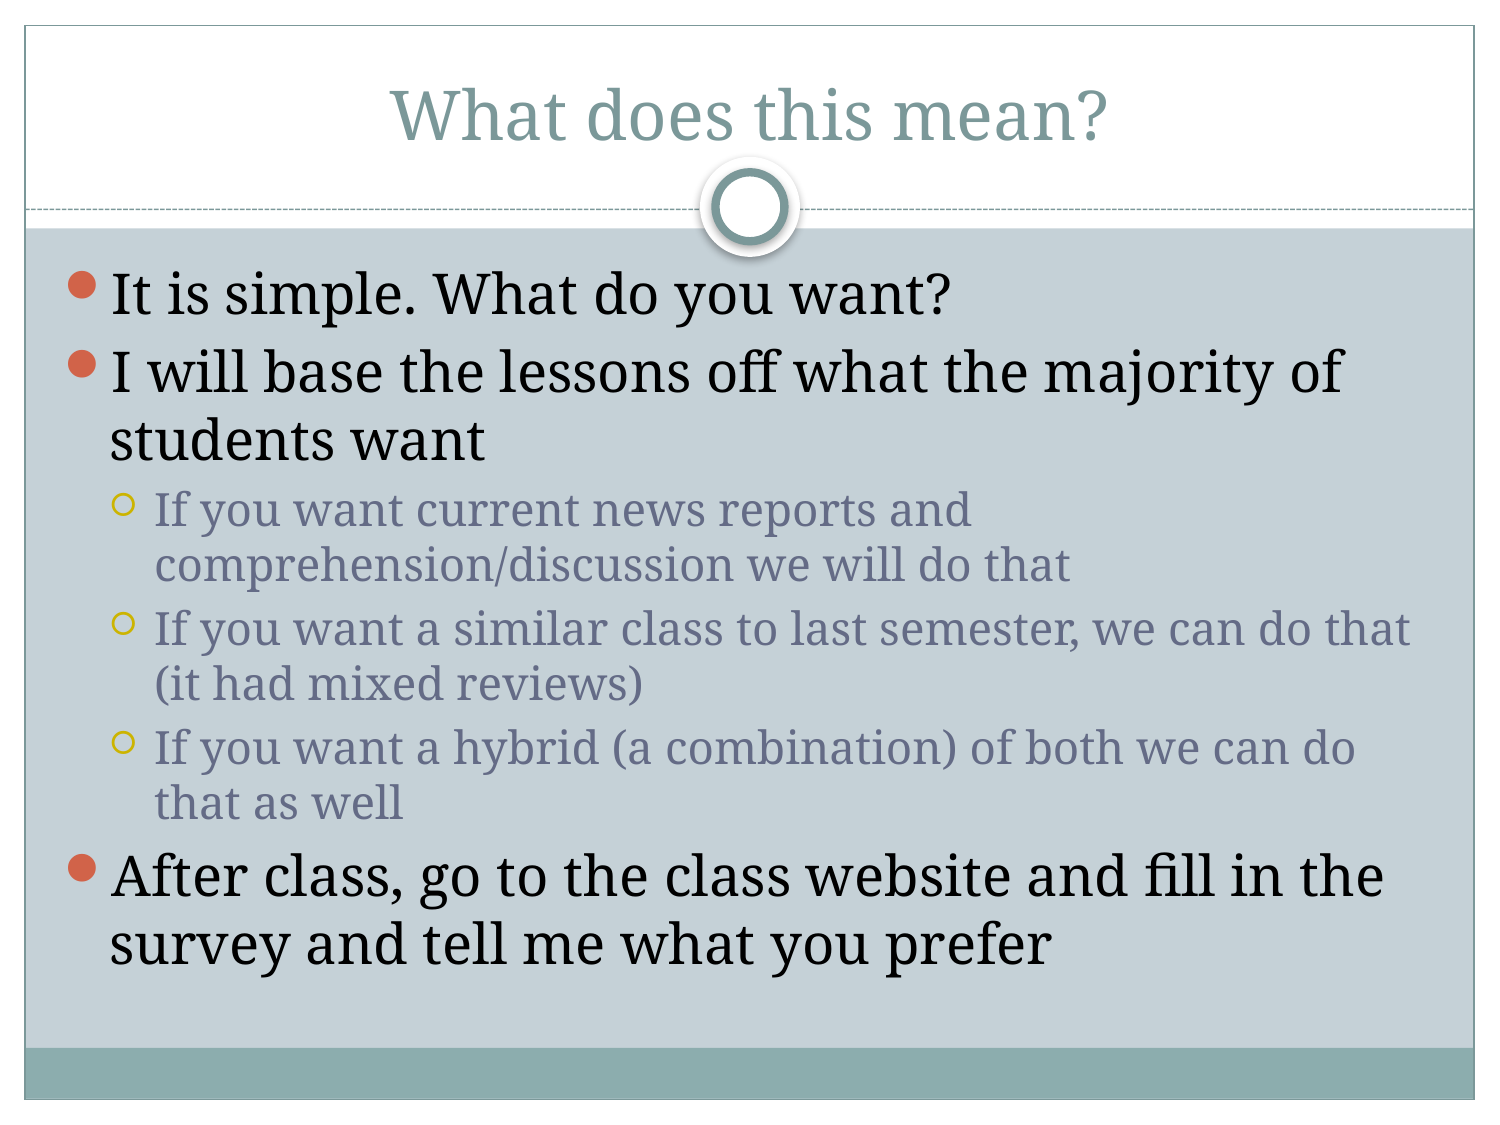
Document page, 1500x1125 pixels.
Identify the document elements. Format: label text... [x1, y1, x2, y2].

title What does this mean? [49, 37, 1450, 162]
list It is simple. What do you want? I will base the lessons off what the majority of students want If you want current news reports and comprehension/discussion we will do that If you want a similar class to last semester, we can do that (it had mixed reviews) If you want a hybrid (a combination) of both we can do that as well After class, go to the class website and fill in the survey and tell me what you prefer [49, 250, 1445, 1001]
